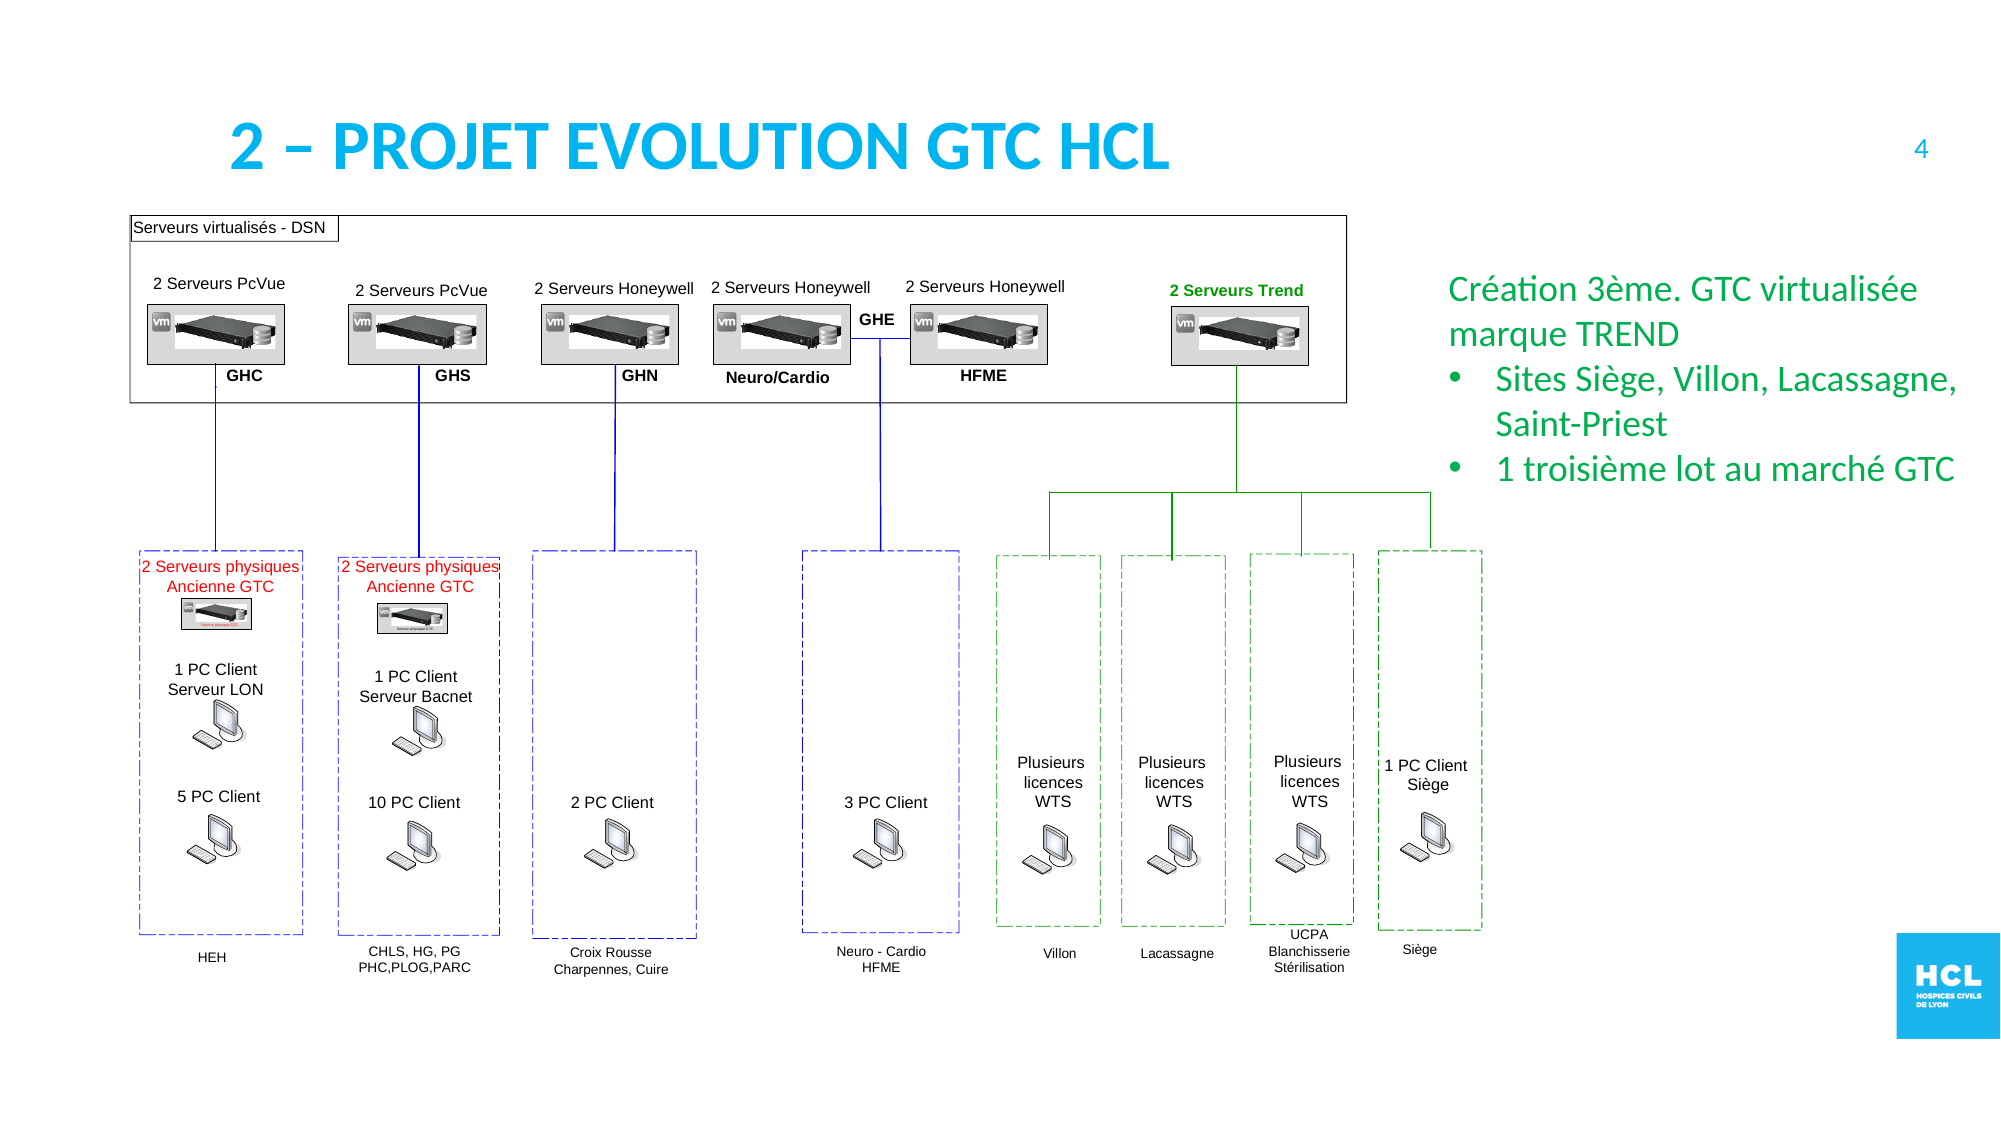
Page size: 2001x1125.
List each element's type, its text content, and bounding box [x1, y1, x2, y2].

text_box Création 3ème. GTC virtualisée marque TREND Sites Siège, Villon, Lacassagne, Saint-Priest 1 troisième lot au marché GTC [1483, 256, 2000, 497]
list 2 – PROJET EVOLUTION GTC HCL [214, 102, 1878, 191]
slide_number 4 [1899, 96, 2000, 198]
picture [1896, 933, 2001, 1039]
picture [124, 213, 1483, 984]
